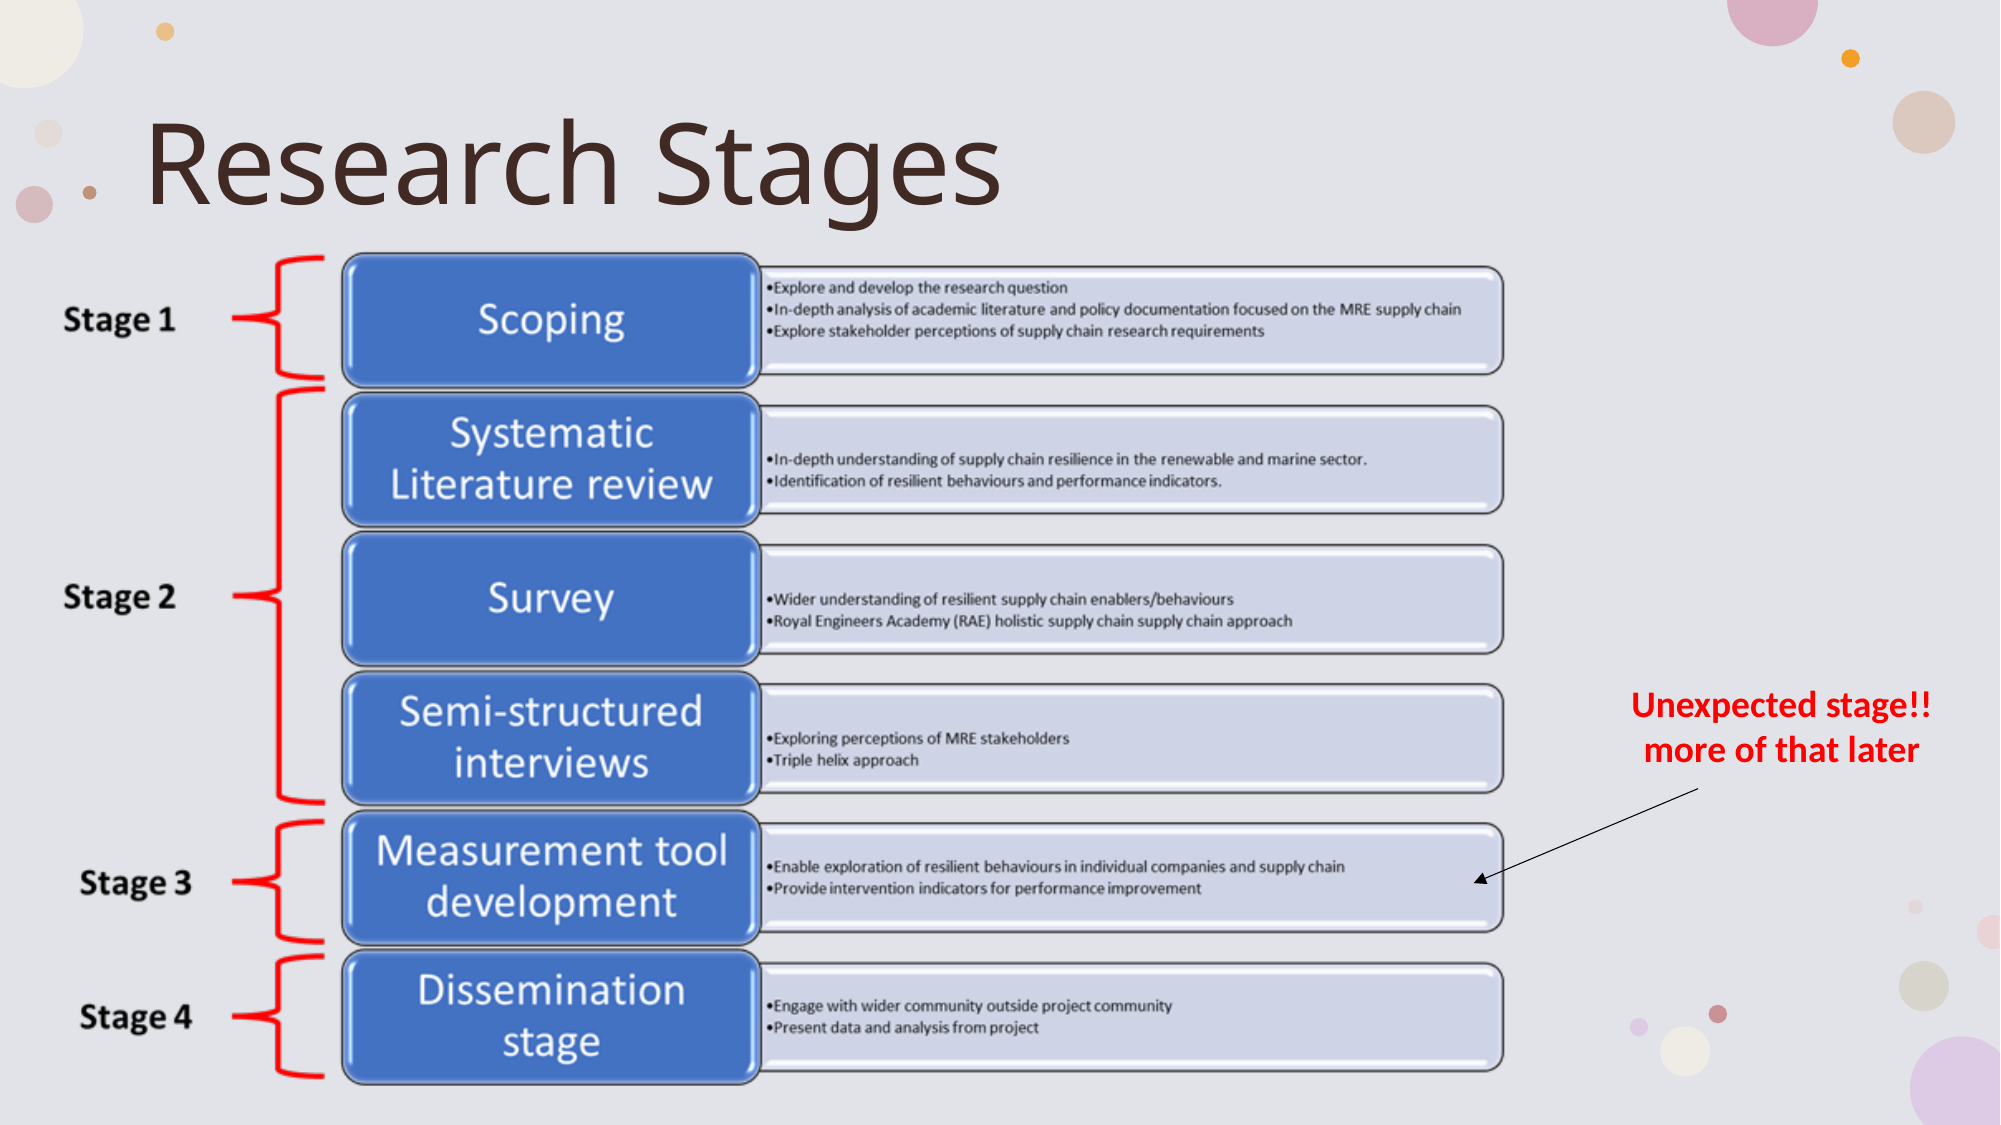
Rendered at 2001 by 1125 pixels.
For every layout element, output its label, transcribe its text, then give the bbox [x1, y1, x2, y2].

text_box Unexpected stage!! more of that later [1605, 672, 1968, 778]
title Research Stages [127, 59, 1877, 278]
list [32, 203, 1589, 1125]
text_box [1473, 788, 1699, 884]
